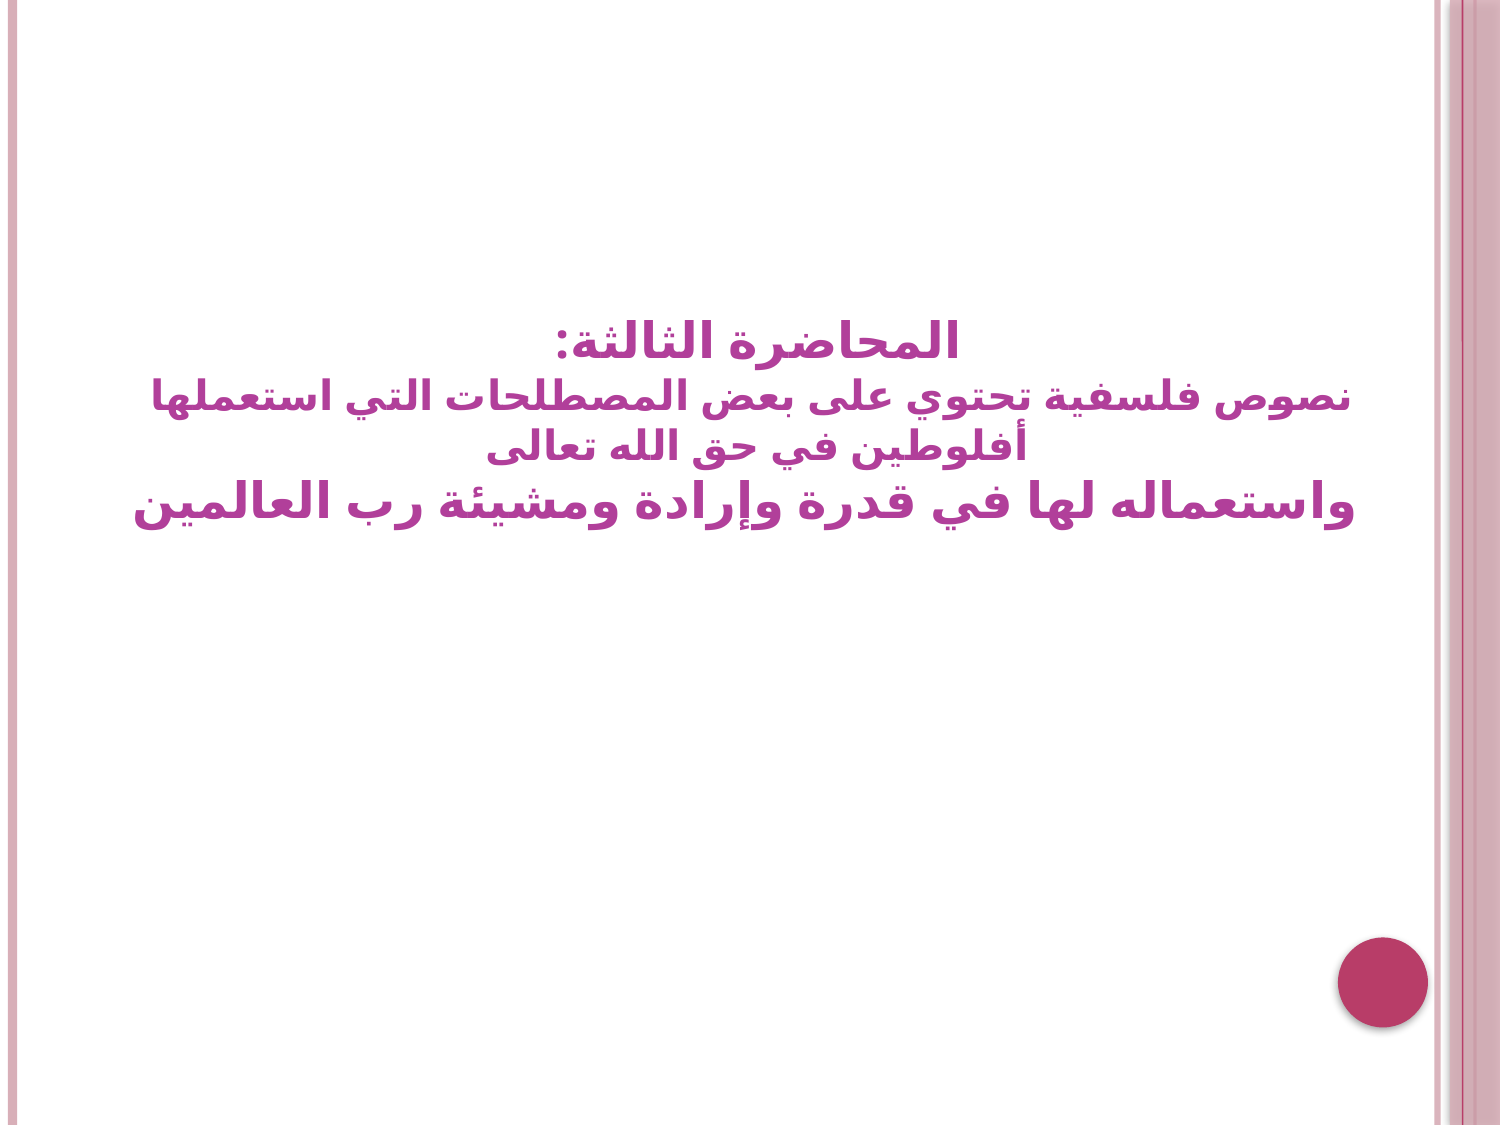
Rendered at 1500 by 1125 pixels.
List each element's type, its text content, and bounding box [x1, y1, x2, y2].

title المحاضرة الثالثة: نصوص فلسفية تحتوي على بعض المصطلحات التي استعملها أفلوطين في حق الله تعالى واستعماله لها في قدرة وإرادة ومشيئة رب العالمين [76, 408, 1427, 597]
